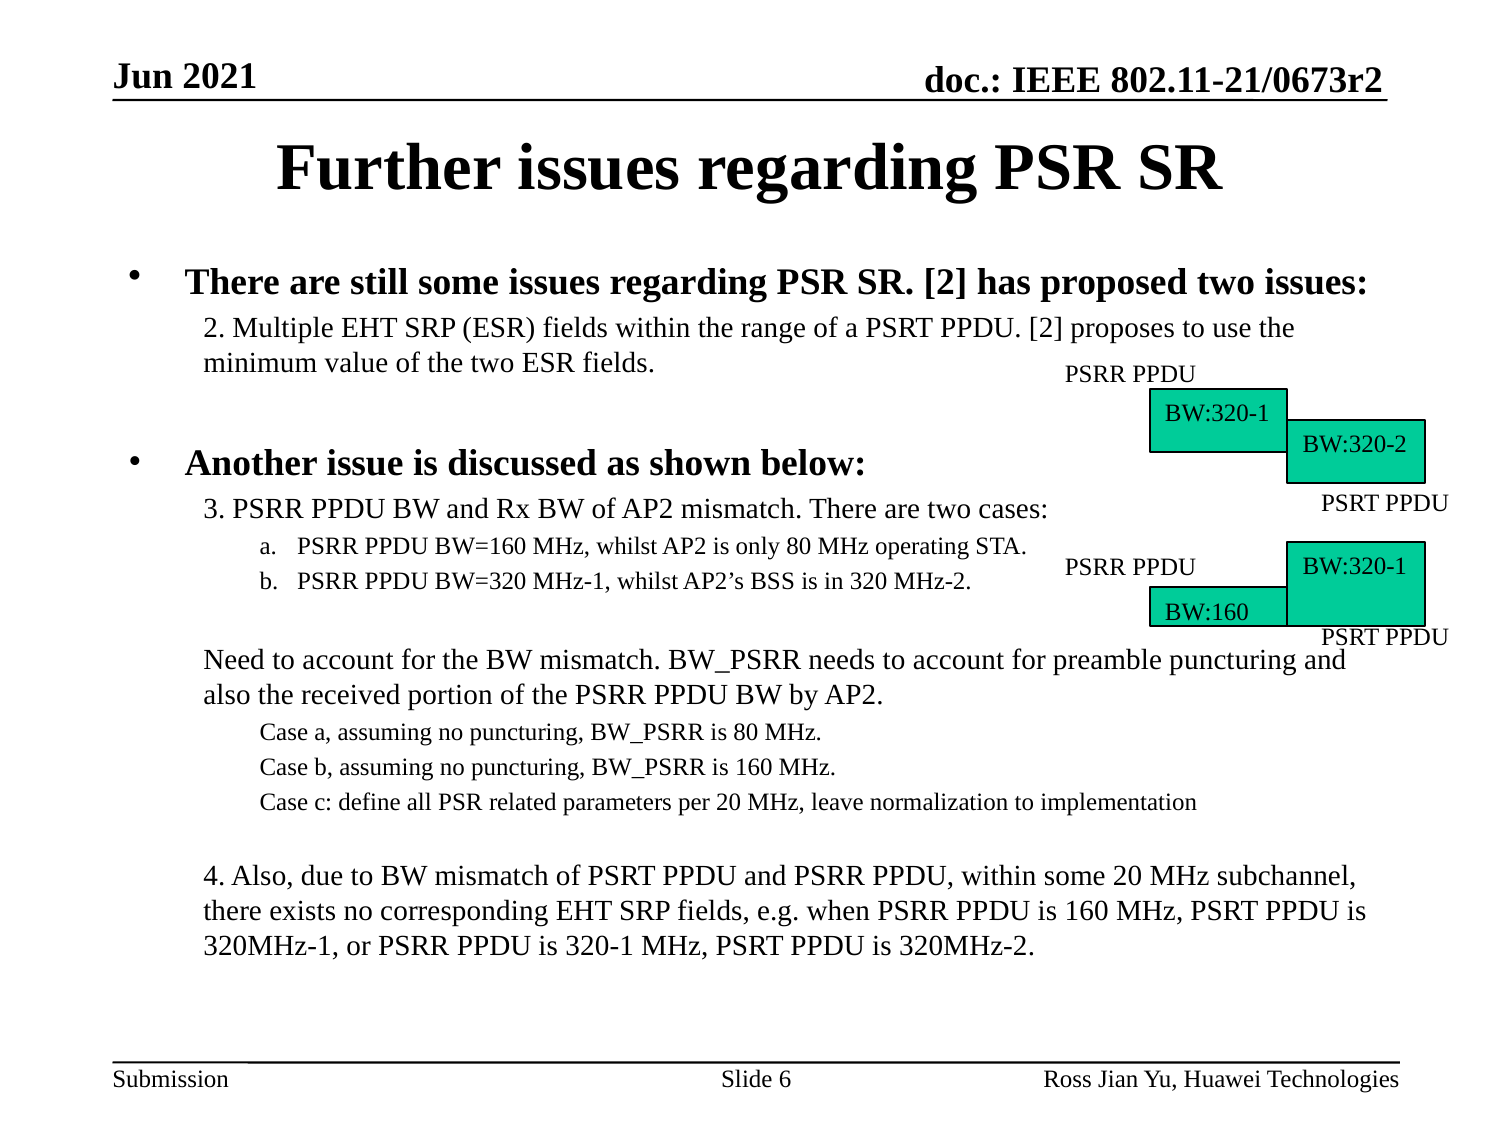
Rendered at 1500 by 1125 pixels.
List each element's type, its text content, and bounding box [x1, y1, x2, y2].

slide_number Slide 6 [712, 1061, 800, 1093]
text_box PSRR PPDU [1049, 543, 1288, 588]
list There are still some issues regarding PSR SR. [2] has proposed two issues: 2. Multiple EHT SRP (ESR) fields within the range of a PSRT PPDU. [2] proposes to use the minimum value of the two ESR fields. Another issue is discussed as shown below: 3. PSRR PPDU BW and Rx BW of AP2 mismatch. There are two cases: PSRR PPDU BW=160 MHz, whilst AP2 is only 80 MHz operating STA. PSRR PPDU BW=320 MHz-1, whilst AP2’s BSS is in 320 MHz-2. Need to account for the BW mismatch. BW_PSRR needs to account for preamble puncturing and also the received portion of the PSRR PPDU BW by AP2. Case a, assuming no puncturing, BW_PSRR is 80 MHz. Case b, assuming no puncturing, BW_PSRR is 160 MHz. Case c: define all PSR related parameters per 20 MHz, leave normalization to implementation 4. Also, due to BW mismatch of PSRT PPDU and PSRR PPDU, within some 20 MHz subchannel, there exists no corresponding EHT SRP fields, e.g. when PSRR PPDU is 160 MHz, PSRT PPDU is 320MHz-1, or PSRR PPDU is 320-1 MHz, PSRT PPDU is 320MHz-2. [112, 249, 1389, 838]
text_box PSRT PPDU [1306, 479, 1489, 524]
text_box BW:320-1 [1149, 395, 1288, 452]
text_box BW:320-1 [1287, 541, 1425, 626]
text_box PSRR PPDU [1049, 350, 1288, 395]
text_box BW:320-2 [1287, 420, 1425, 483]
title Further issues regarding PSR SR [112, 74, 1388, 251]
text_box BW:160 [1149, 588, 1287, 626]
text_box PSRT PPDU [1306, 613, 1489, 658]
